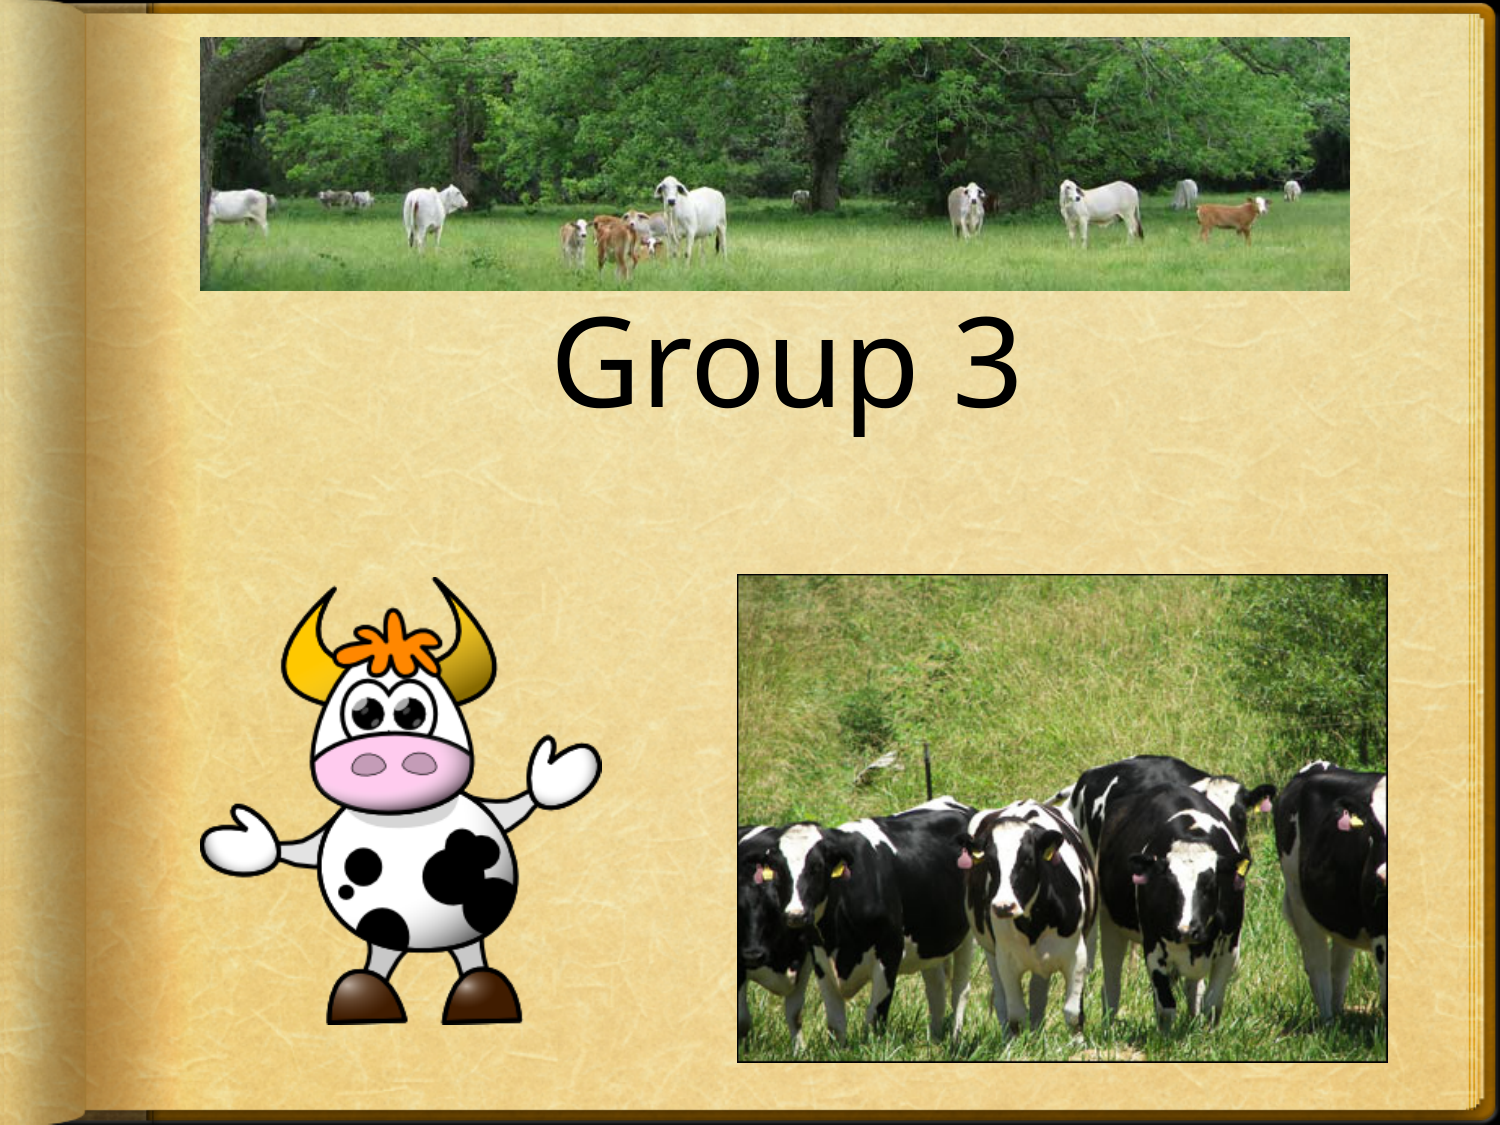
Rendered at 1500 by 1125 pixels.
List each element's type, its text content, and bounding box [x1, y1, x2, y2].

picture [0, 0, 1500, 1125]
text_box Group 3 [249, 292, 1325, 440]
